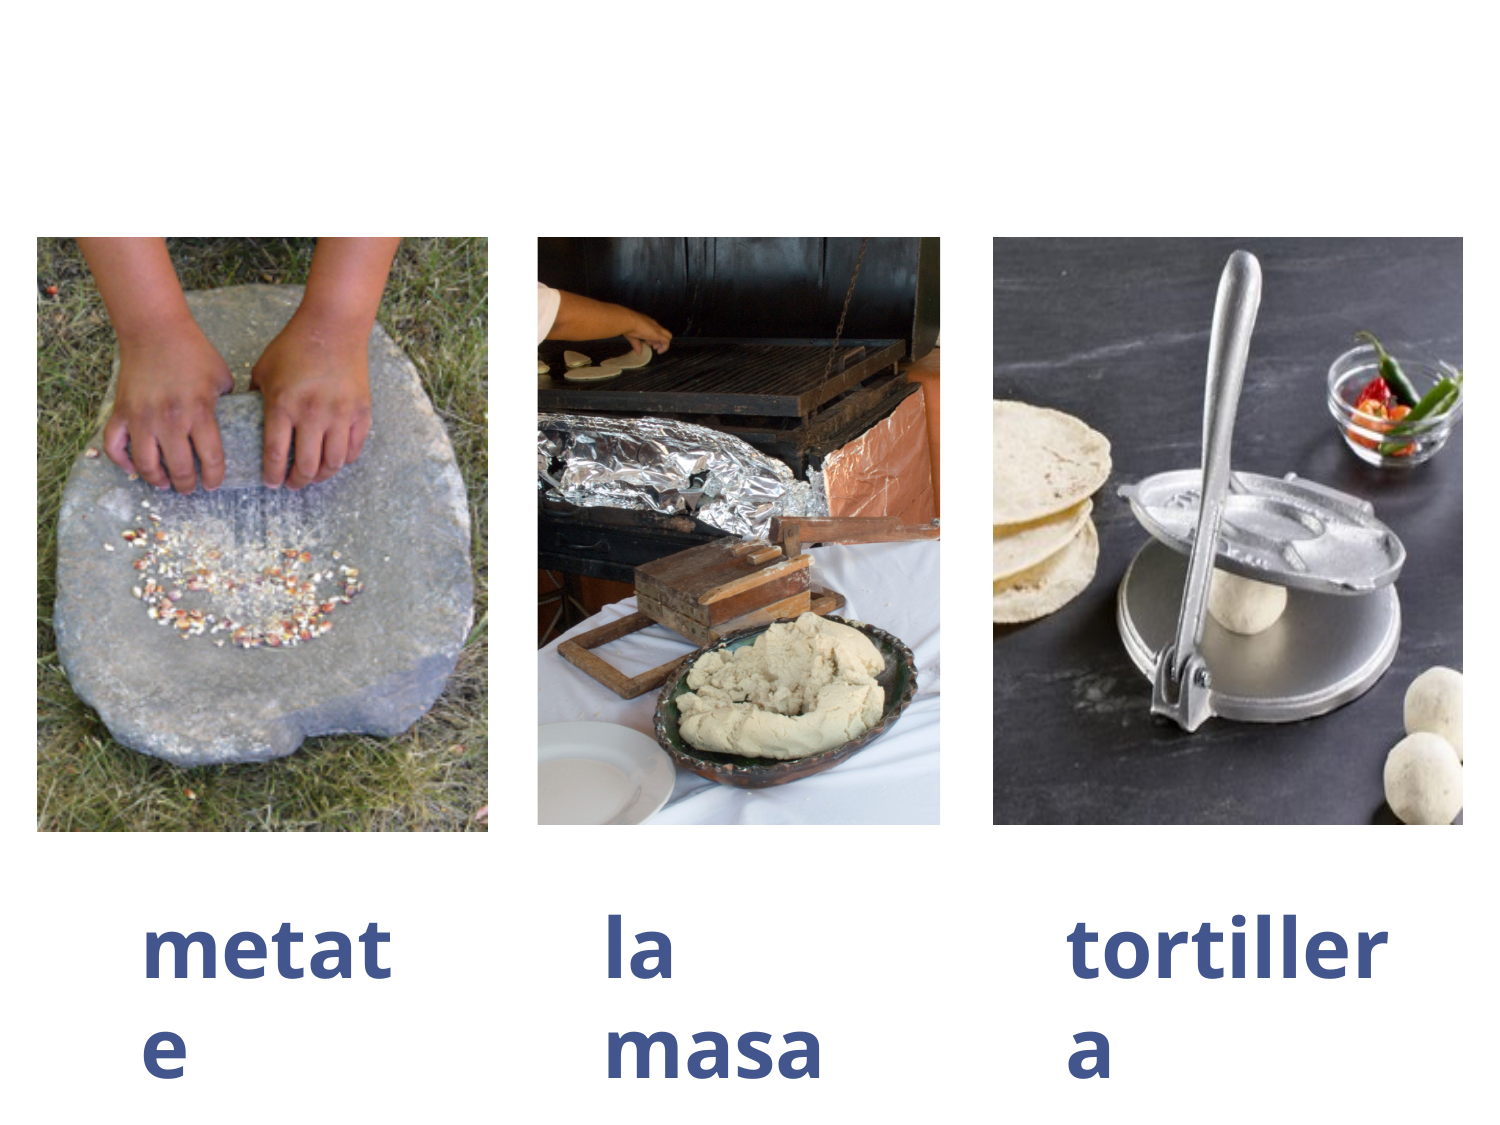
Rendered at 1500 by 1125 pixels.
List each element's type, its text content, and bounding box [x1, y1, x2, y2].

text_box la masa [587, 887, 900, 988]
text_box metate [124, 887, 438, 988]
picture [37, 237, 488, 832]
text_box tortillera [1049, 887, 1425, 988]
picture [537, 237, 941, 826]
picture [993, 237, 1463, 826]
